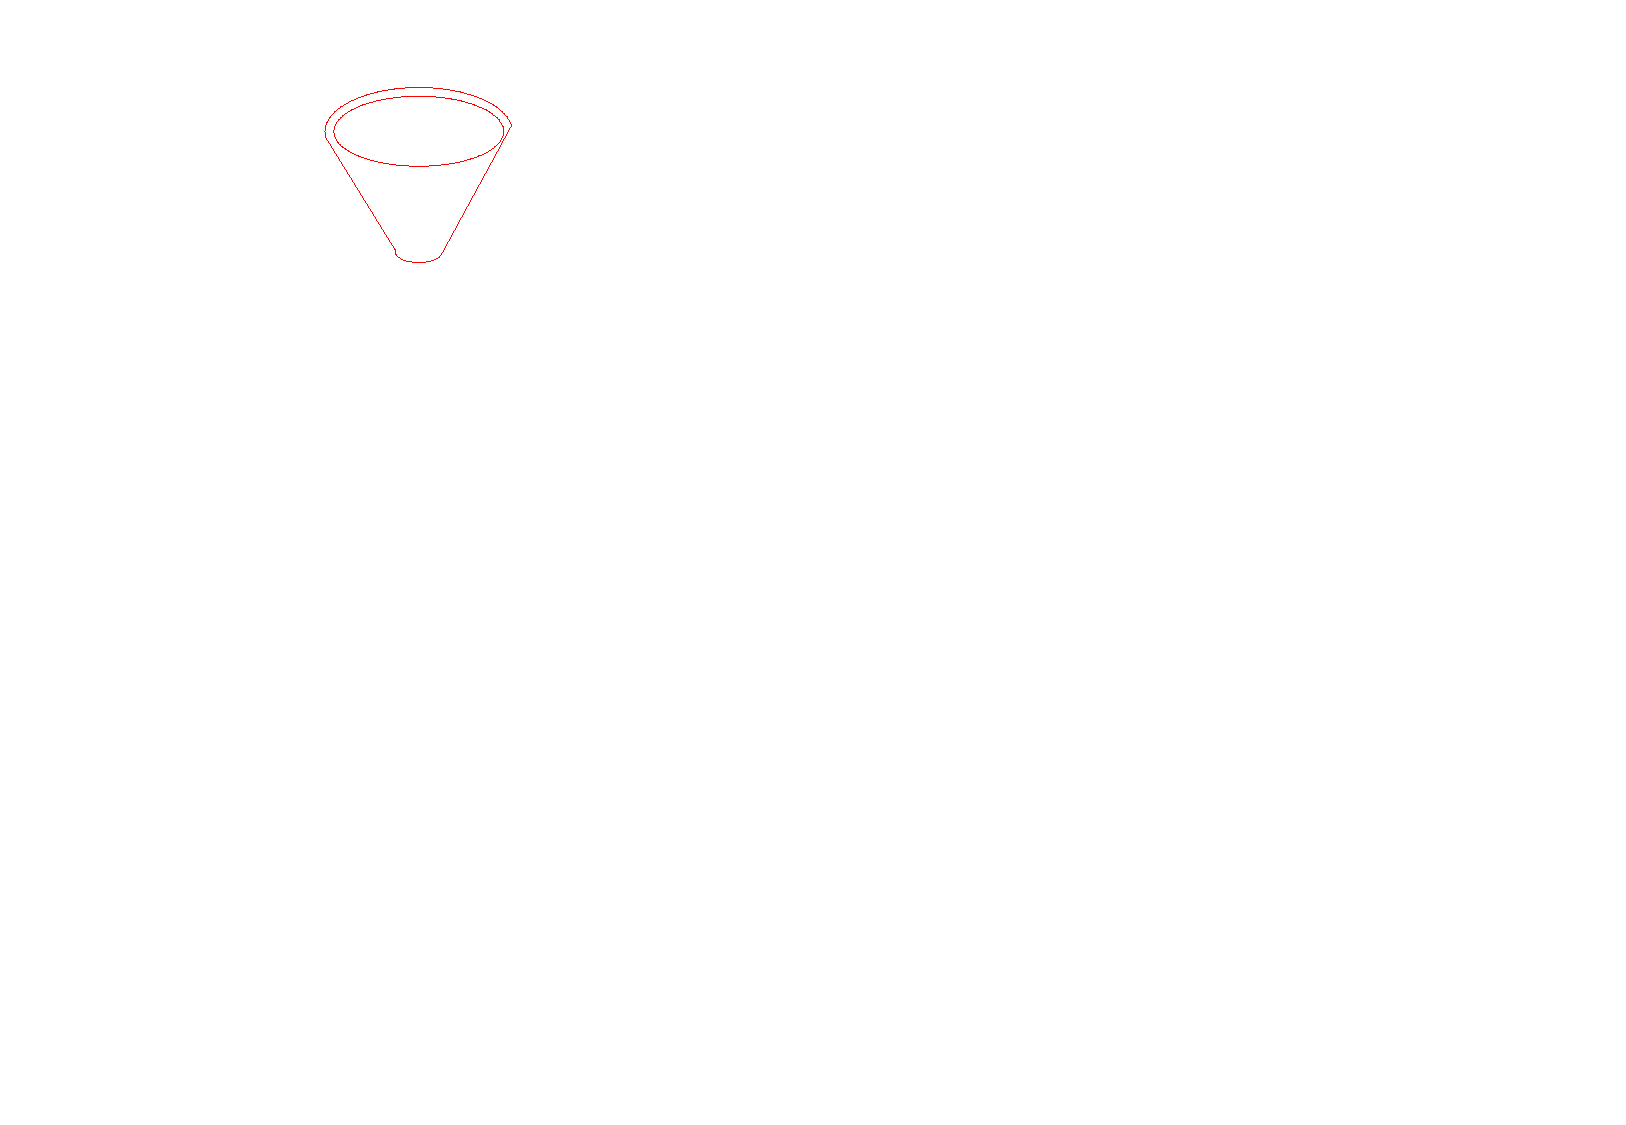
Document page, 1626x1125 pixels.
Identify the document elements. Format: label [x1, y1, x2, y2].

text_box [324, 87, 512, 263]
